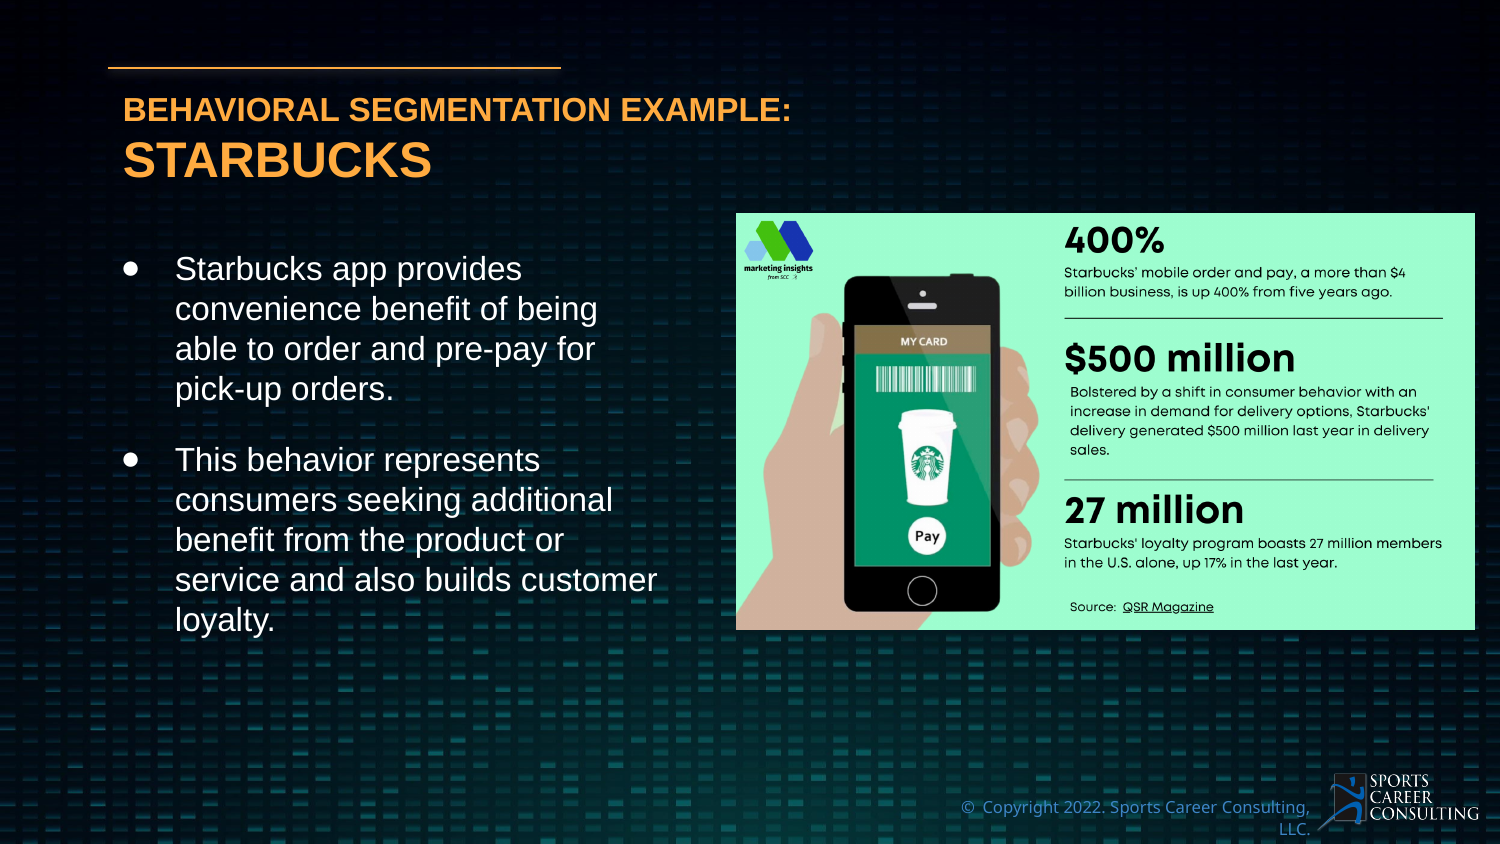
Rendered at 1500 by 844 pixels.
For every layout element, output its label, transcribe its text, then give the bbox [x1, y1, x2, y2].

text_box © Copyright 2022. Sports Career Consulting, LLC. [914, 769, 1326, 844]
title BEHAVIORAL SEGMENTATION EXAMPLE: STARBUCKS [108, 72, 1416, 228]
list Starbucks app provides convenience benefit of being able to order and pre-pay for pick-up orders. This behavior represents consumers seeking additional benefit from the product or service and also builds customer loyalty. [84, 232, 680, 670]
picture [0, 0, 1500, 844]
